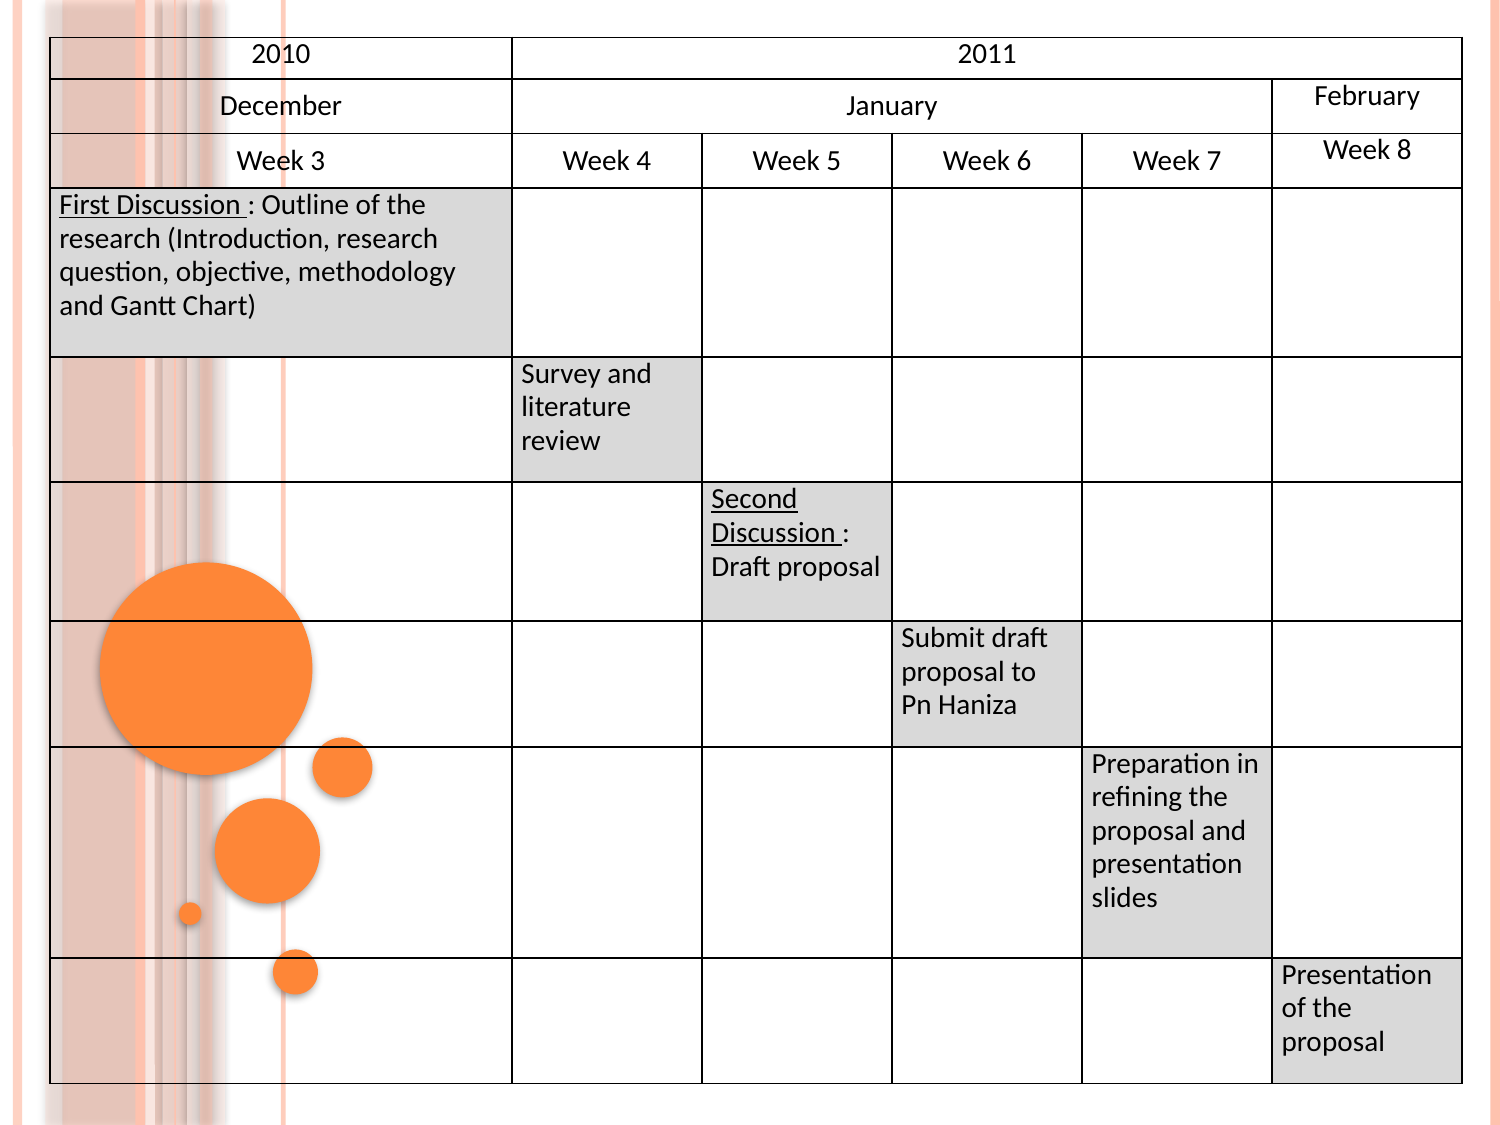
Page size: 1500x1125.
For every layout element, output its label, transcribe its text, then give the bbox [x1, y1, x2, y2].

table_cell [893, 358, 1081, 481]
table_cell [1273, 358, 1461, 481]
table_cell [893, 959, 1081, 1083]
table_cell [513, 959, 701, 1083]
table_cell Survey and literature review [513, 358, 701, 481]
table_cell [1273, 622, 1461, 746]
table_cell [893, 748, 1081, 957]
table_cell [1083, 622, 1271, 746]
table_cell December [51, 80, 511, 133]
table_cell [703, 622, 891, 746]
table_cell [51, 622, 511, 746]
table_cell [703, 358, 891, 481]
table_cell Week 4 [513, 134, 701, 187]
table_cell Preparation in refining the proposal and presentation slides [1083, 748, 1271, 957]
table_cell [513, 622, 701, 746]
table_cell Week 8 [1273, 134, 1461, 187]
table_header 2011 [513, 38, 1461, 78]
table_cell [703, 189, 891, 356]
table_header 2010 [51, 38, 511, 78]
table_cell [513, 748, 701, 957]
table_cell Week 5 [703, 134, 891, 187]
table_cell [1273, 748, 1461, 957]
table_cell Week 3 [51, 134, 511, 187]
table_cell [51, 959, 511, 1083]
table_cell [1273, 483, 1461, 620]
table_cell First Discussion : Outline of the research (Introduction, research question, objective, methodology and Gantt Chart) [51, 189, 511, 356]
table_cell February [1273, 80, 1461, 133]
table_cell [703, 748, 891, 957]
table_cell Week 6 [893, 134, 1081, 187]
table_cell Second Discussion : Draft proposal [703, 483, 891, 620]
table_cell [1083, 959, 1271, 1083]
table_cell [893, 483, 1081, 620]
table_cell Presentation of the proposal [1273, 959, 1461, 1083]
table_cell [1273, 189, 1461, 356]
table_cell [51, 748, 511, 957]
table_cell Week 7 [1083, 134, 1271, 187]
table_cell [1083, 189, 1271, 356]
table_cell [893, 189, 1081, 356]
table_cell January [513, 80, 1271, 133]
table_cell [1083, 483, 1271, 620]
table_cell [51, 358, 511, 481]
table_cell [703, 959, 891, 1083]
table_cell Submit draft proposal to Pn Haniza [893, 622, 1081, 746]
table_cell [1083, 358, 1271, 481]
table_cell [51, 483, 511, 620]
table_cell [513, 189, 701, 356]
table_cell [513, 483, 701, 620]
